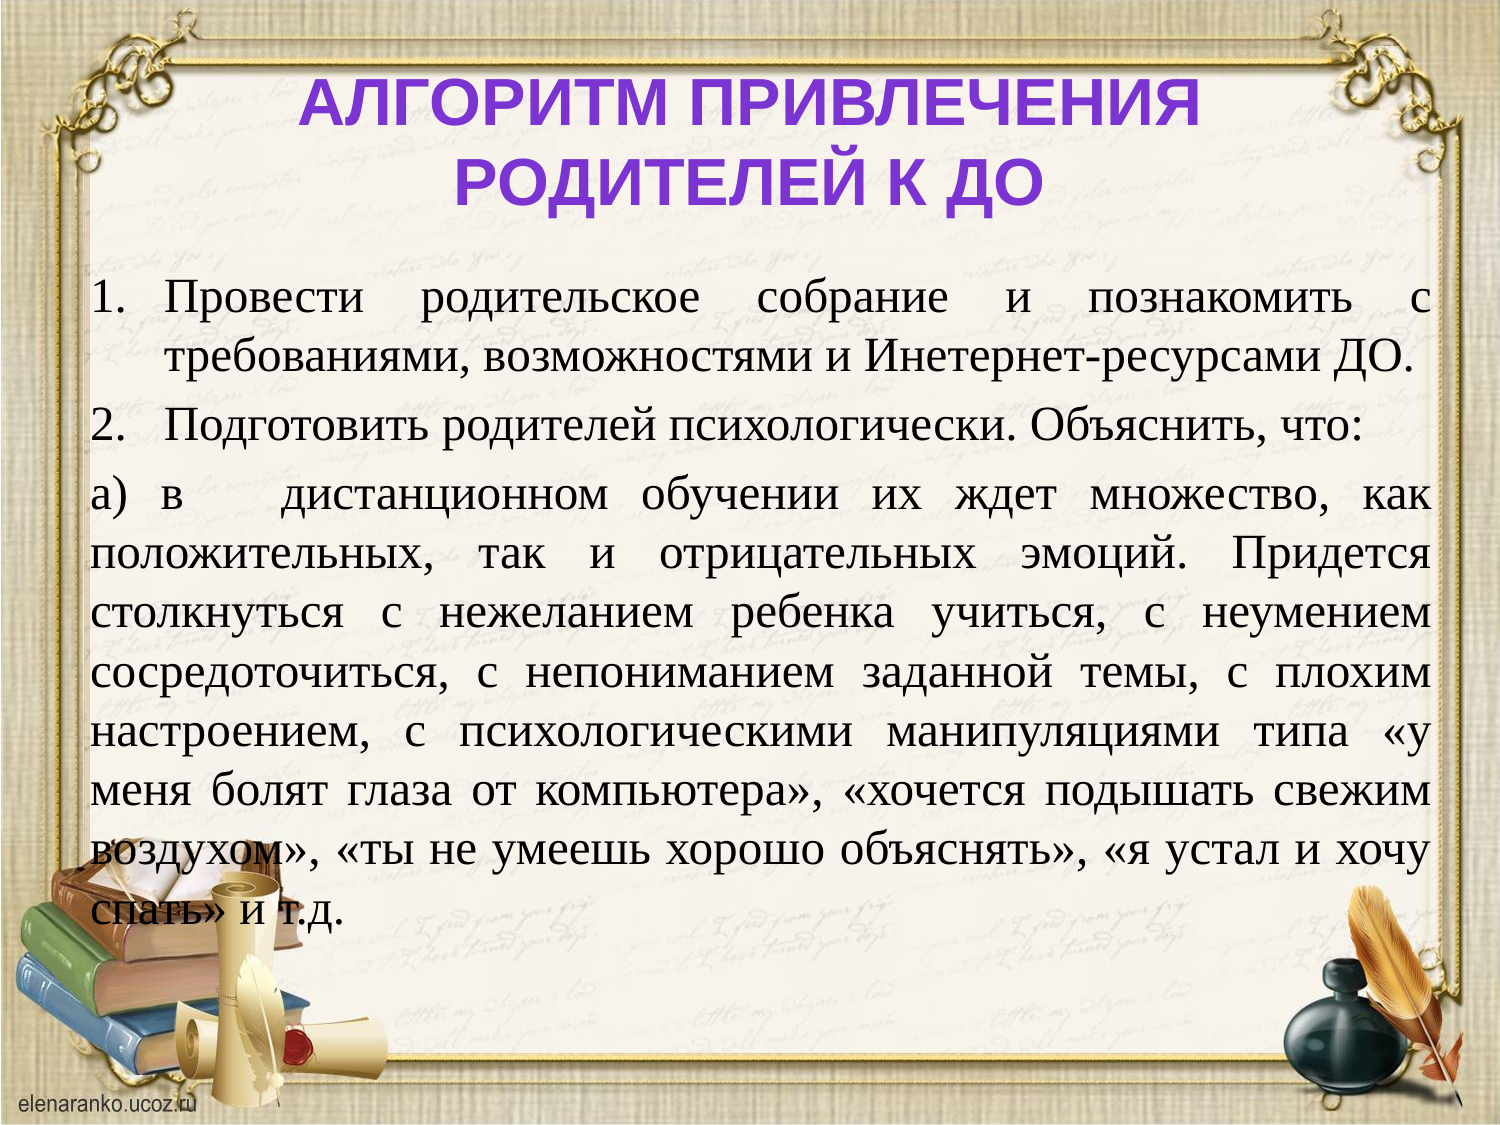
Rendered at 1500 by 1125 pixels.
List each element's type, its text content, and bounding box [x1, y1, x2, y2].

list Провести родительское собрание и познакомить с требованиями, возможностями и Инетернет-ресурсами ДО. Подготовить родителей психологически. Объяснить, что: а) в дистанционном обучении их ждет множество, как положительных, так и отрицательных эмоций. Придется столкнуться с нежеланием ребенка учиться, с неумением сосредоточиться, с непониманием заданной темы, с плохим настроением, с психологическими манипуляциями типа «у меня болят глаза от компьютера», «хочется подышать свежим воздухом», «ты не умеешь хорошо объяснять», «я устал и хочу спать» и т.д. [75, 255, 1447, 1005]
title Алгоритм привлечения родителей к ДО [75, 45, 1425, 233]
picture [0, 0, 1500, 1125]
